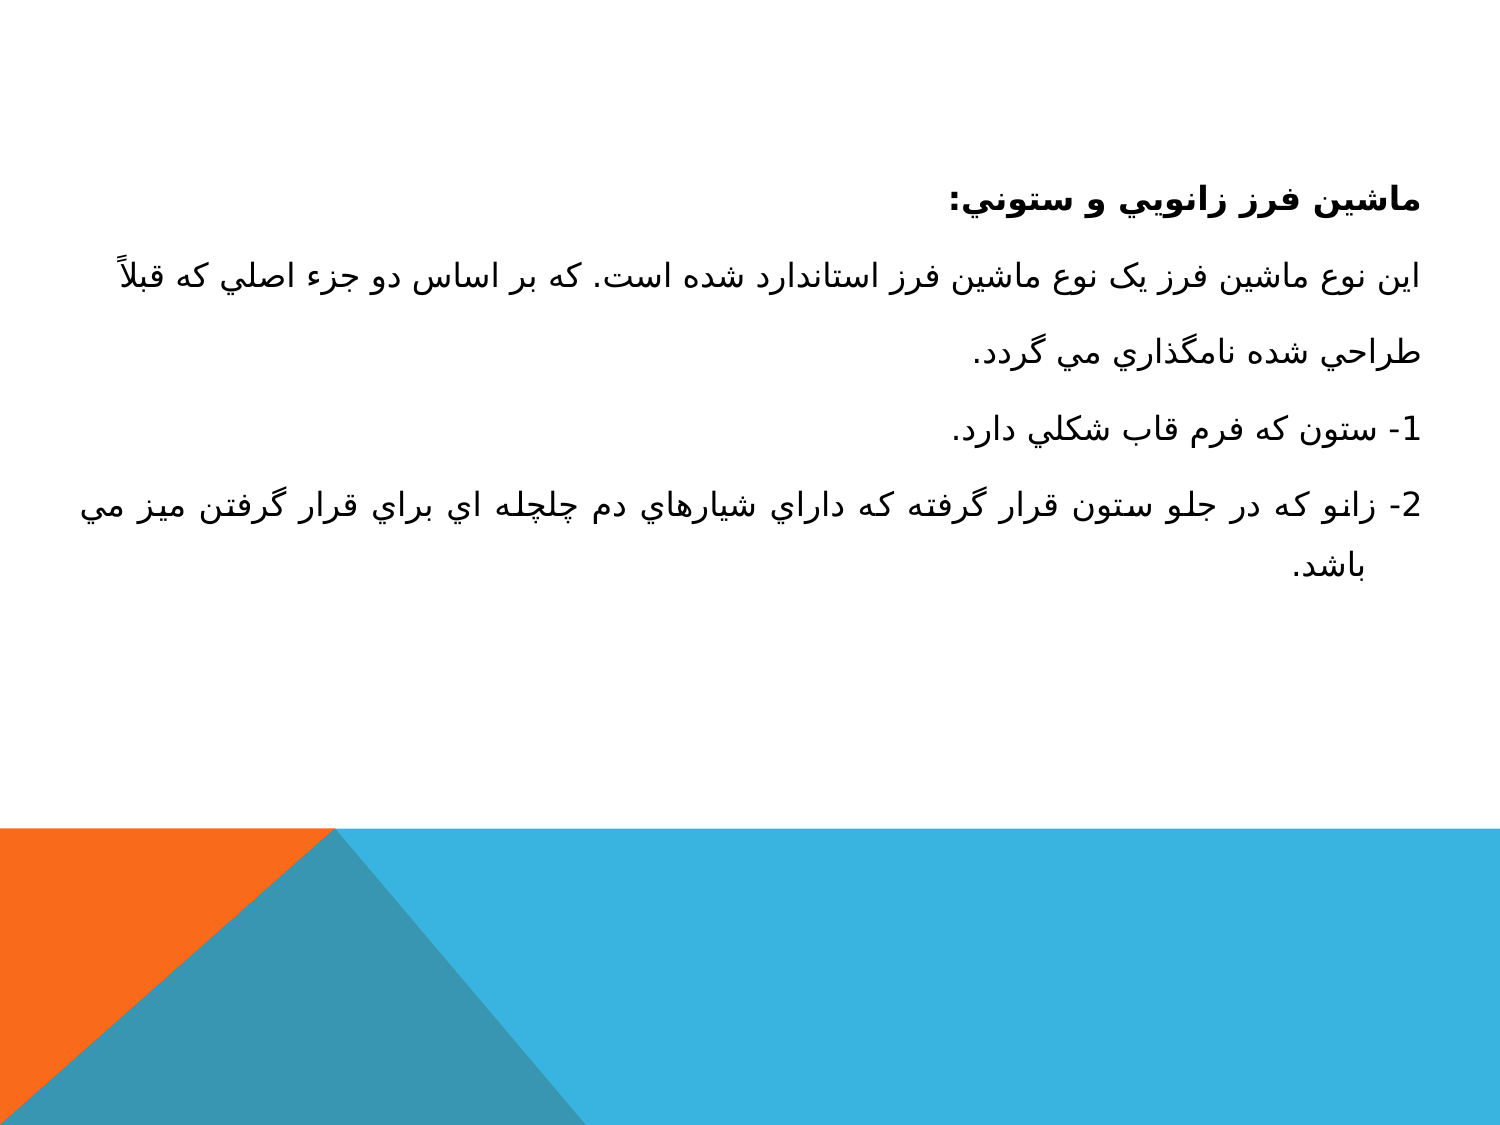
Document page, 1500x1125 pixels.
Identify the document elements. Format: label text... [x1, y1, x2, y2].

list ماشين فرز زانويي و ستوني: اين نوع ماشين فرز يک نوع ماشين فرز استاندارد شده است. که بر اساس دو جزء اصلي که قبلاً طراحي شده نامگذاري مي گردد. 1- ستون که فرم قاب شکلي دارد. 2- زانو که در جلو ستون قرار گرفته که داراي شيارهاي دم چلچله اي براي قرار گرفتن ميز مي باشد. [62, 149, 1438, 800]
